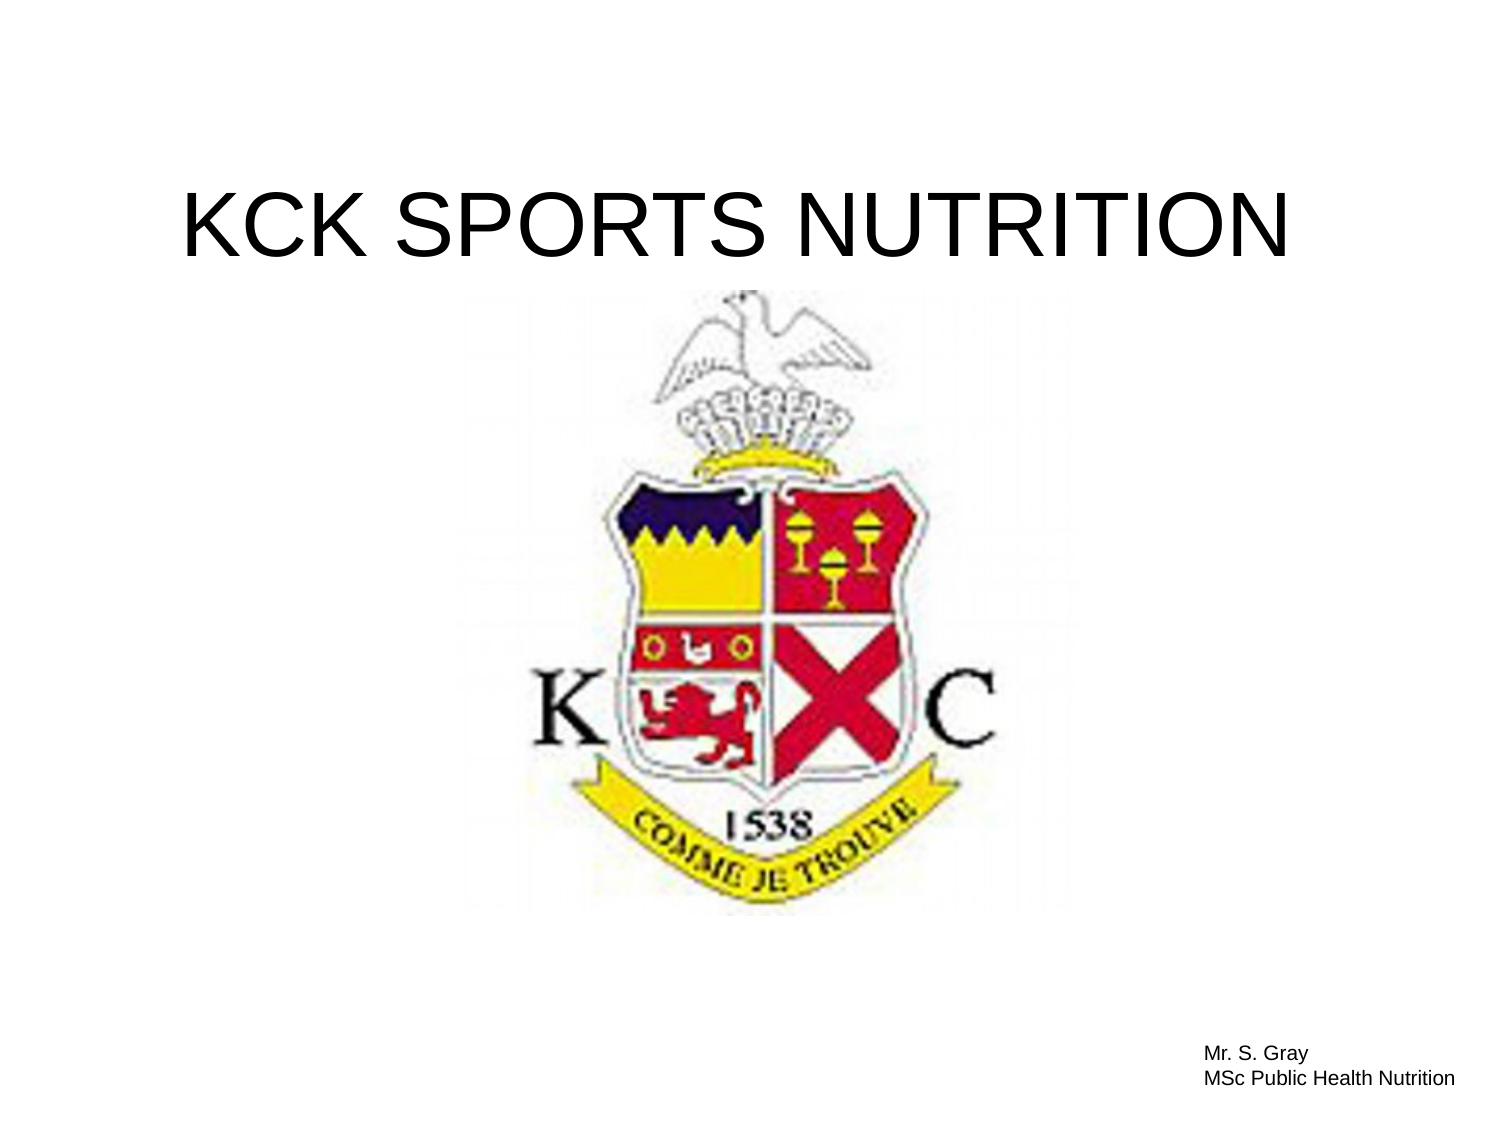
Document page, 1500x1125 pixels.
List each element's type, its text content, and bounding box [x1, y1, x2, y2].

text_box Mr. S. Gray MSc Public Health Nutrition [1188, 1032, 1471, 1098]
title KCK SPORTS NUTRITION [112, 137, 1388, 303]
picture [454, 290, 1080, 916]
